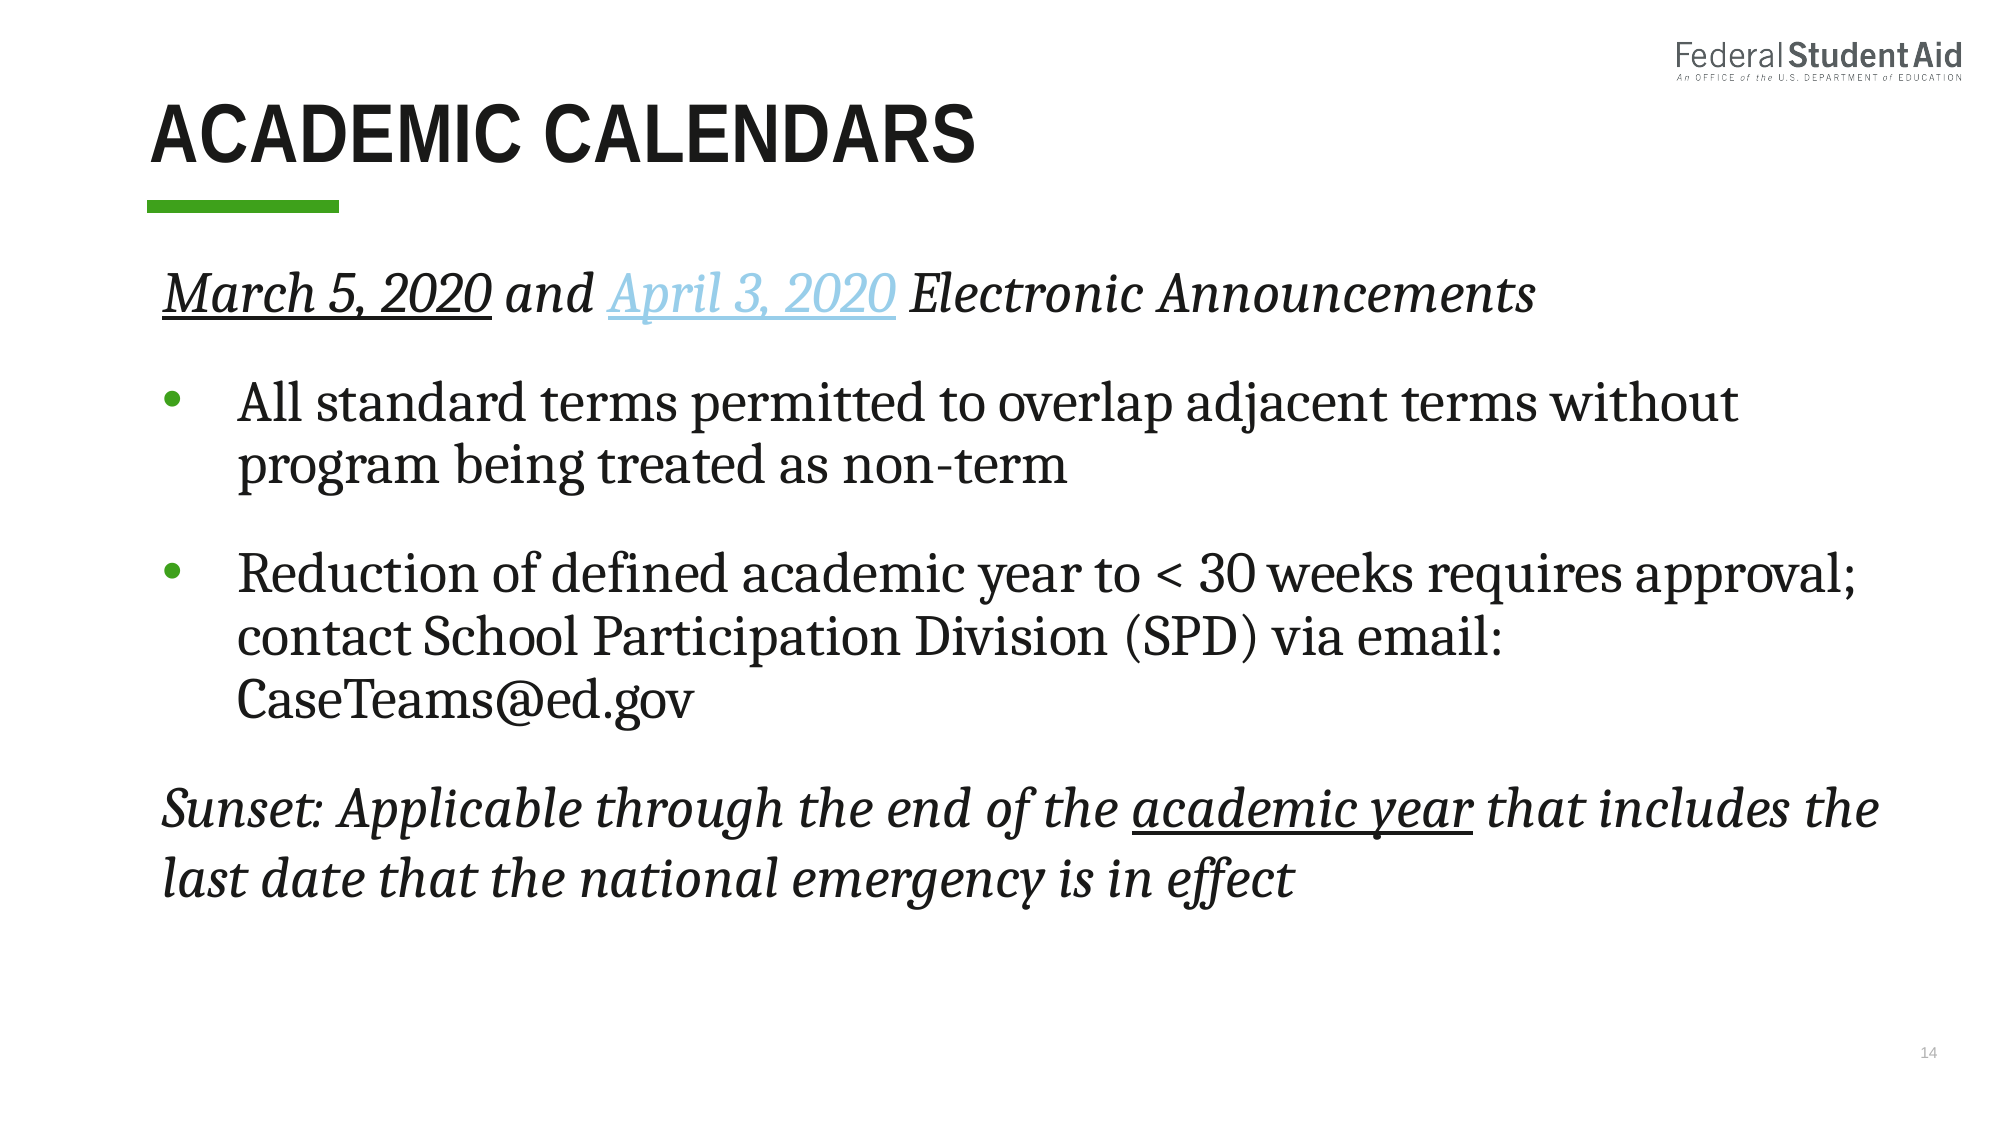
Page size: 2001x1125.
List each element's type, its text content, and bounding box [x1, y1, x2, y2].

list March 5, 2020 and April 3, 2020 Electronic Announcements All standard terms permitted to overlap adjacent terms without program being treated as non-term Reduction of defined academic year to < 30 weeks requires approval; contact School Participation Division (SPD) via email: CaseTeams@ed.gov Sunset: Applicable through the end of the academic year that includes the last date that the national emergency is in effect [147, 254, 1921, 1043]
slide_number 14 [1920, 1042, 1986, 1094]
picture [1651, 16, 1986, 106]
title Academic calendars [149, 57, 1606, 189]
